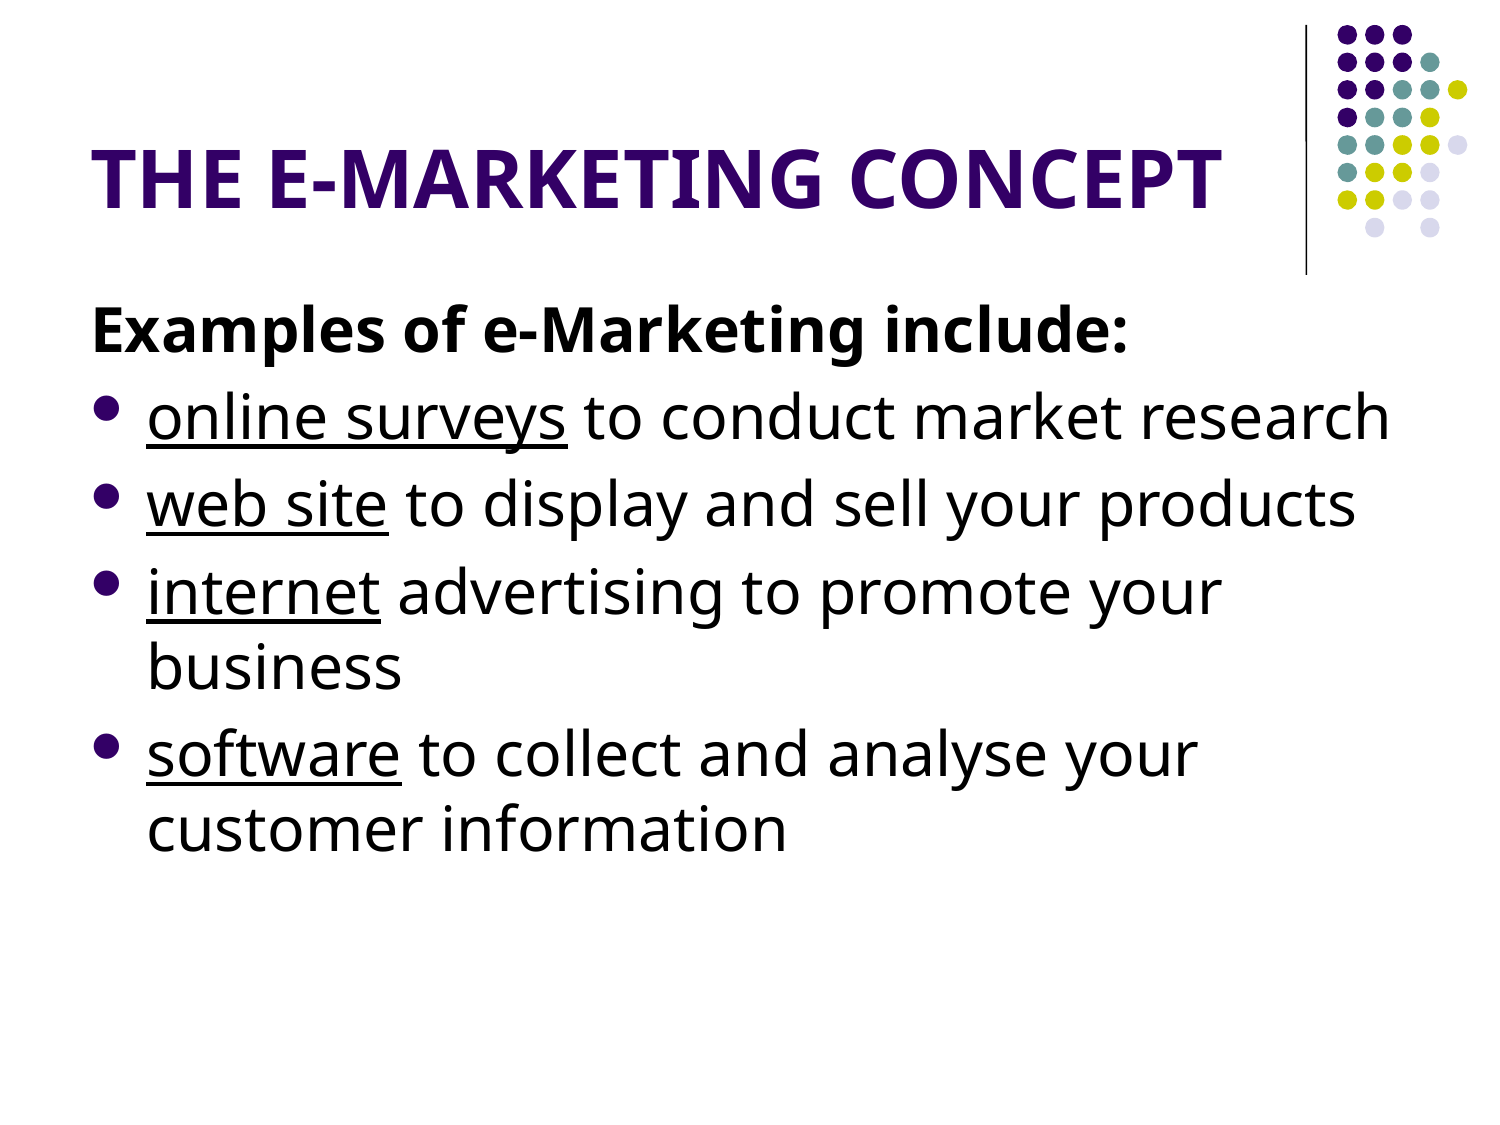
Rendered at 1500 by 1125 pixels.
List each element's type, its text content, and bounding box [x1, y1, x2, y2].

title THE E-MARKETING CONCEPT [75, 20, 1313, 233]
list Examples of e-Marketing include: online surveys to conduct market research web site to display and sell your products internet advertising to promote your business software to collect and analyse your customer information [75, 282, 1425, 1006]
